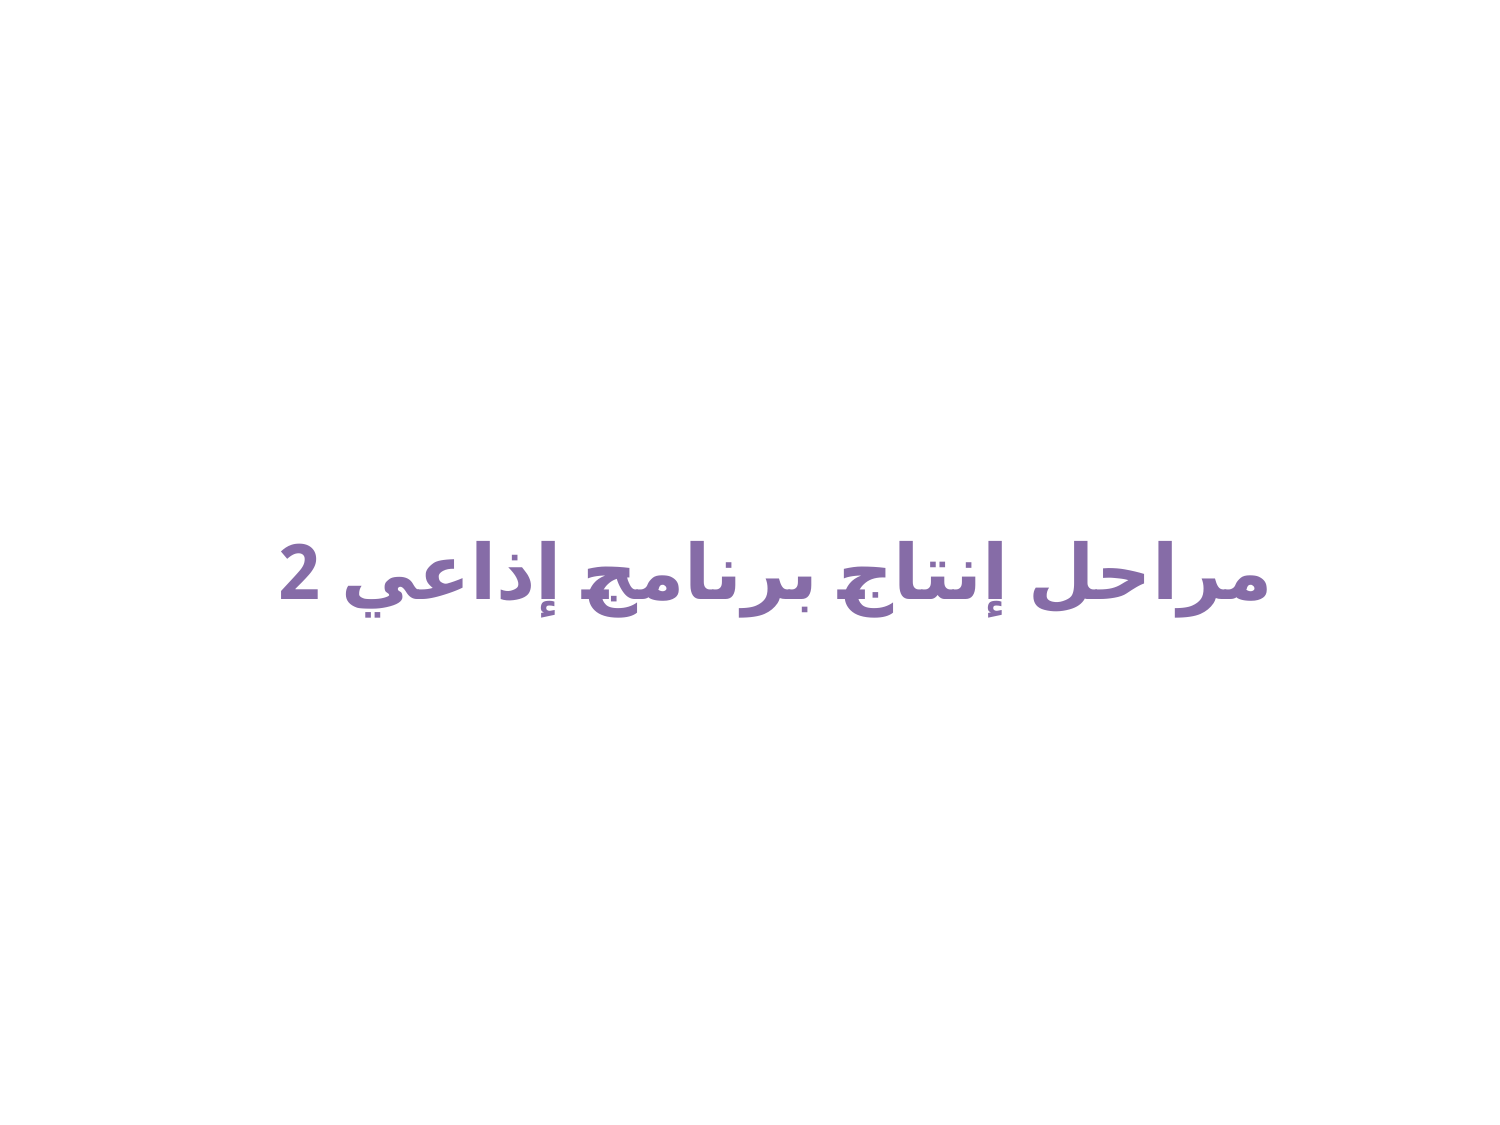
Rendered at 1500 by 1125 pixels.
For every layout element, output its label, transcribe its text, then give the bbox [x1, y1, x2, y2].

subtitle مراحل إنتاج برنامج إذاعي 2 [230, 515, 1322, 656]
